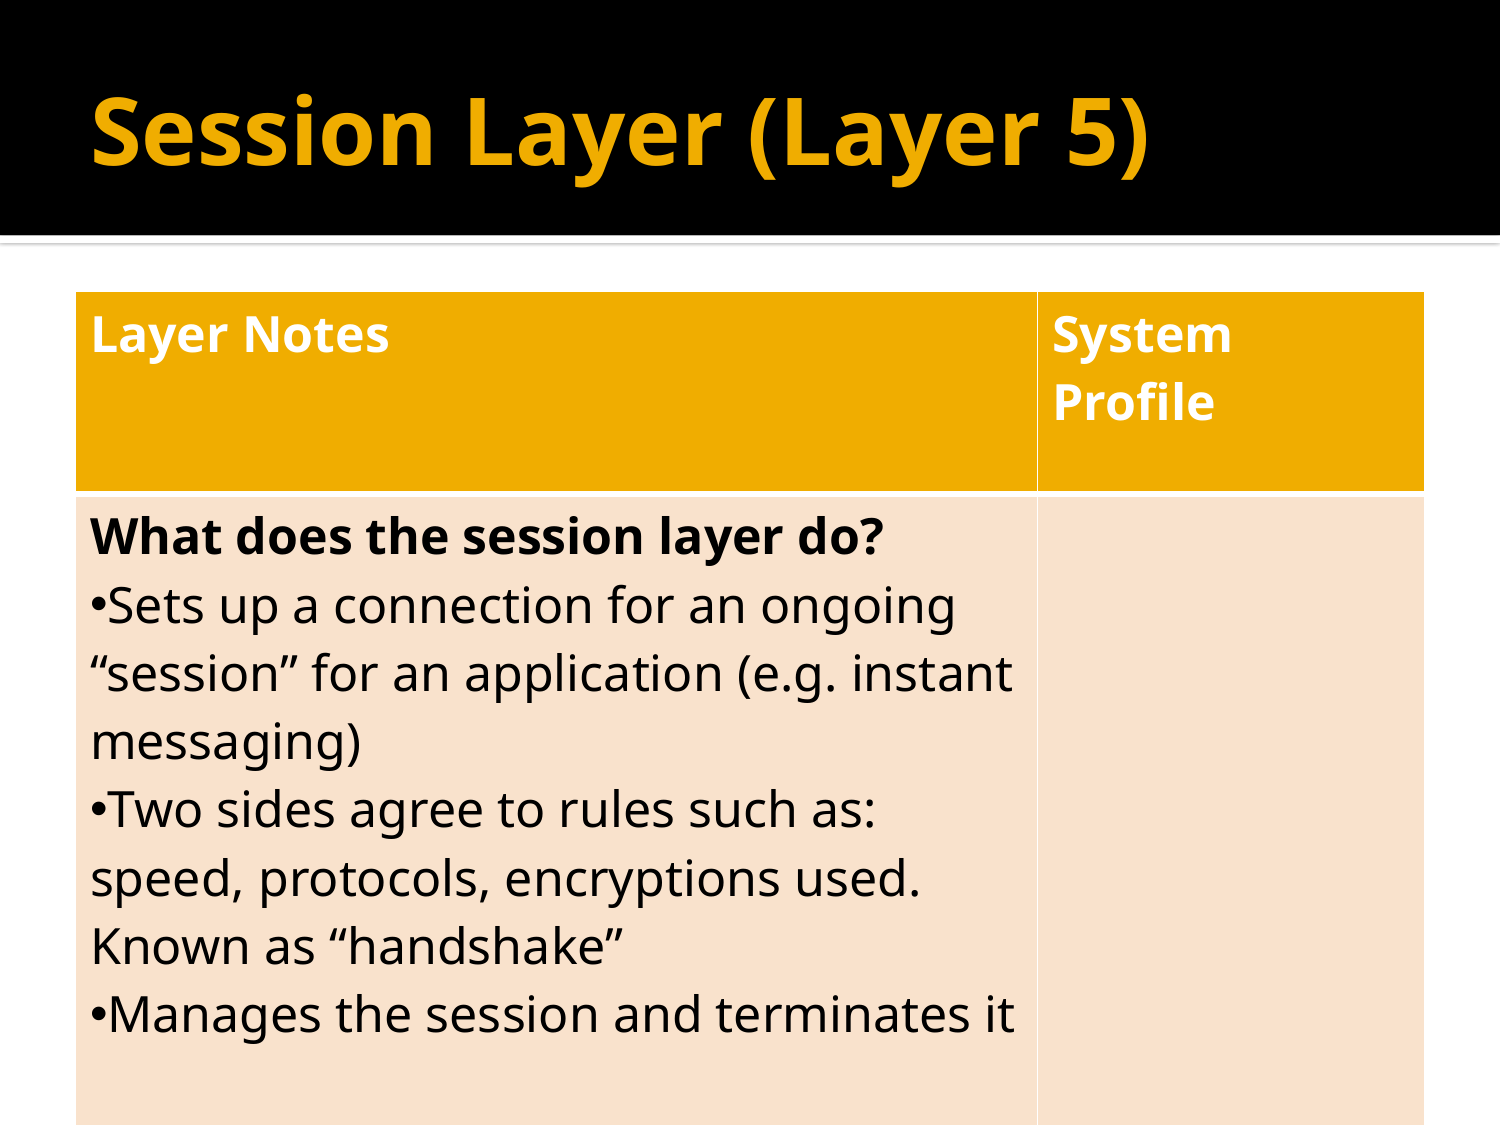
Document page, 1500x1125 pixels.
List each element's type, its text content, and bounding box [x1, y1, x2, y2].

table_cell [1038, 497, 1424, 1125]
table_header System Profile [1038, 292, 1424, 491]
table_header Layer Notes [76, 292, 1037, 491]
title Session Layer (Layer 5) [75, 25, 1425, 231]
table_cell What does the session layer do? Sets up a connection for an ongoing “session” for an application (e.g. instant messaging) Two sides agree to rules such as: speed, protocols, encryptions used. Known as “handshake” Manages the session and terminates it [76, 497, 1037, 1125]
